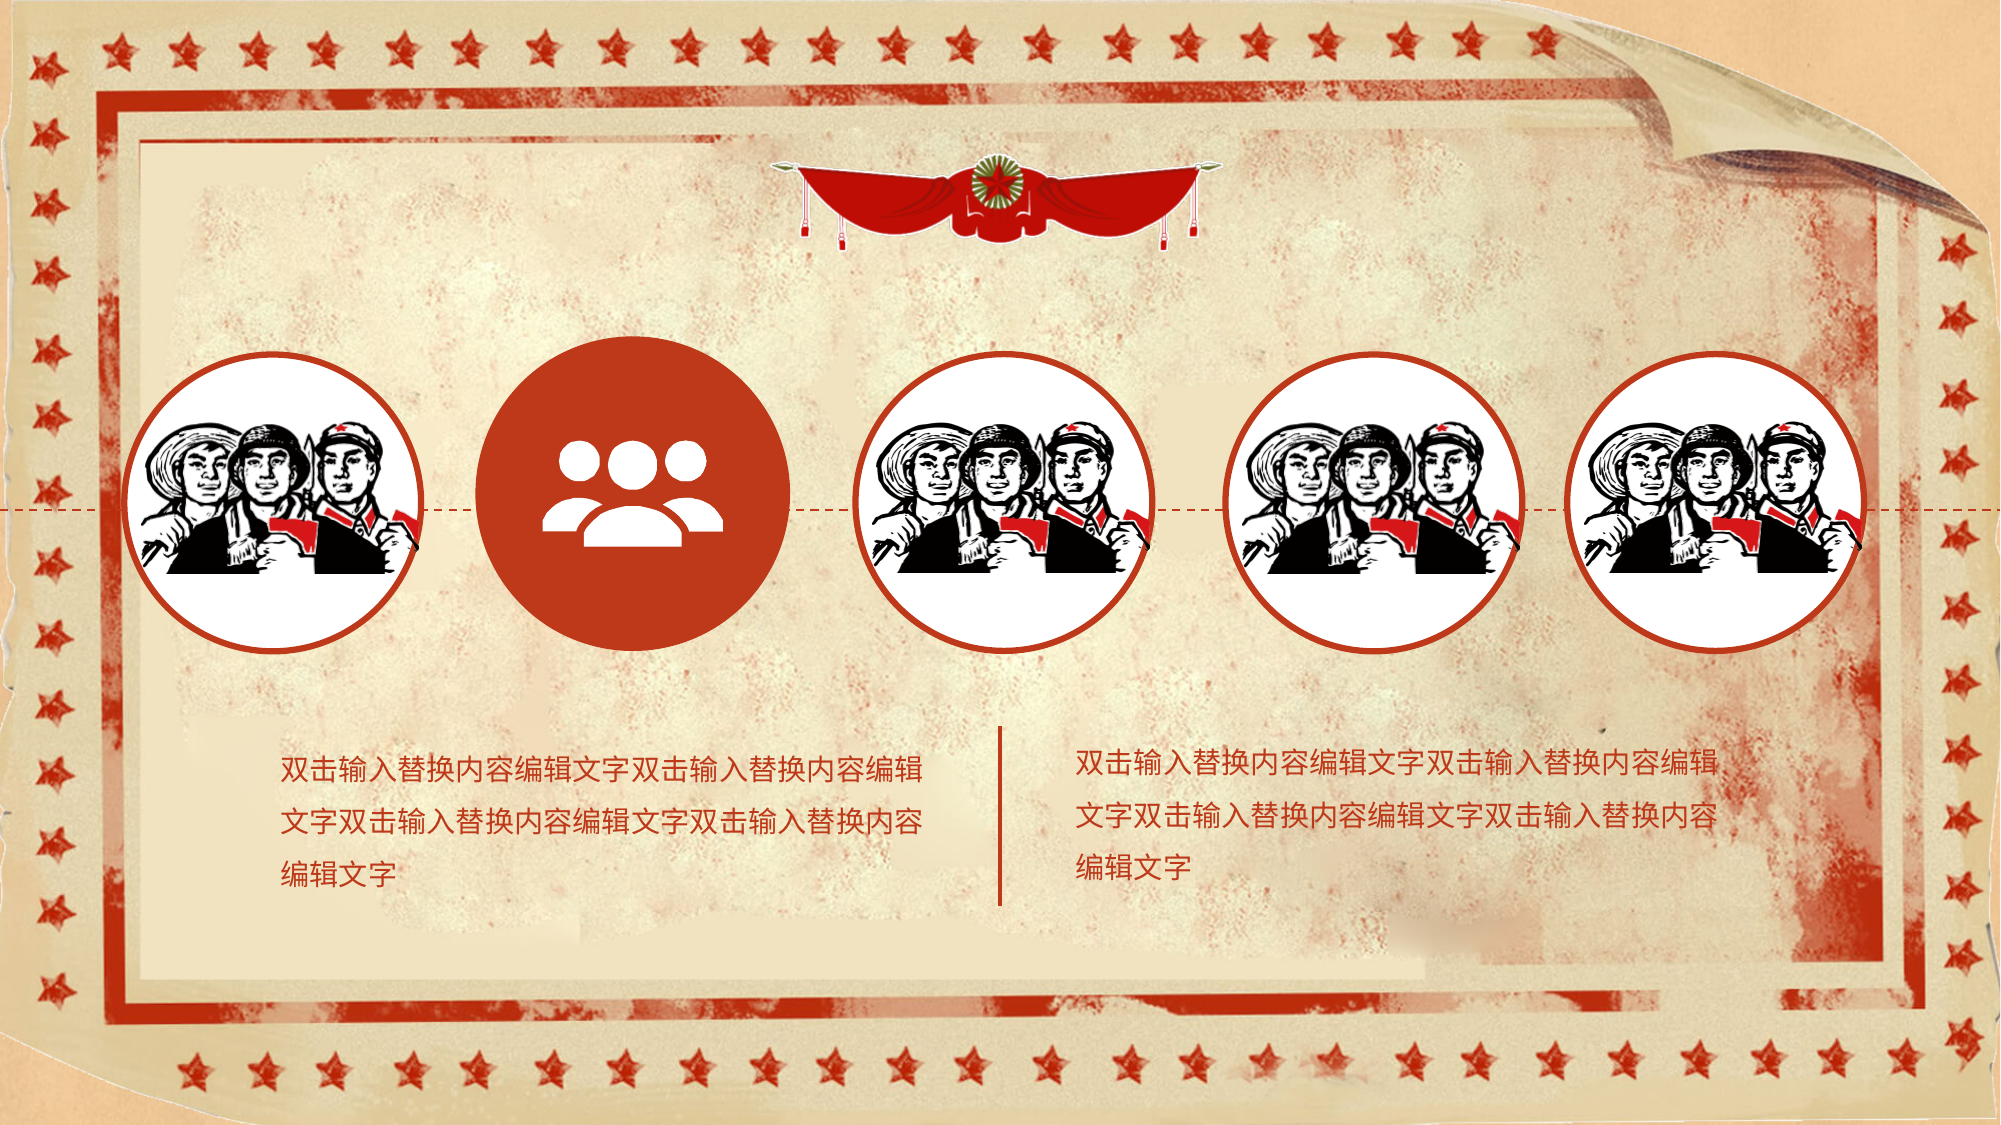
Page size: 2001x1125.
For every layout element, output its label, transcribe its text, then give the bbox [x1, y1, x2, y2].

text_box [124, 354, 422, 652]
text_box 双击输入替换内容编辑文字双击输入替换内容编辑文字双击输入替换内容编辑文字双击输入替换内容编辑文字 [1060, 719, 1735, 892]
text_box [1225, 354, 1523, 652]
picture [0, 0, 2001, 1125]
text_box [1567, 354, 1864, 651]
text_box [475, 336, 791, 651]
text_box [855, 354, 1153, 651]
text_box 双击输入替换内容编辑文字双击输入替换内容编辑文字双击输入替换内容编辑文字双击输入替换内容编辑文字 [265, 726, 940, 899]
